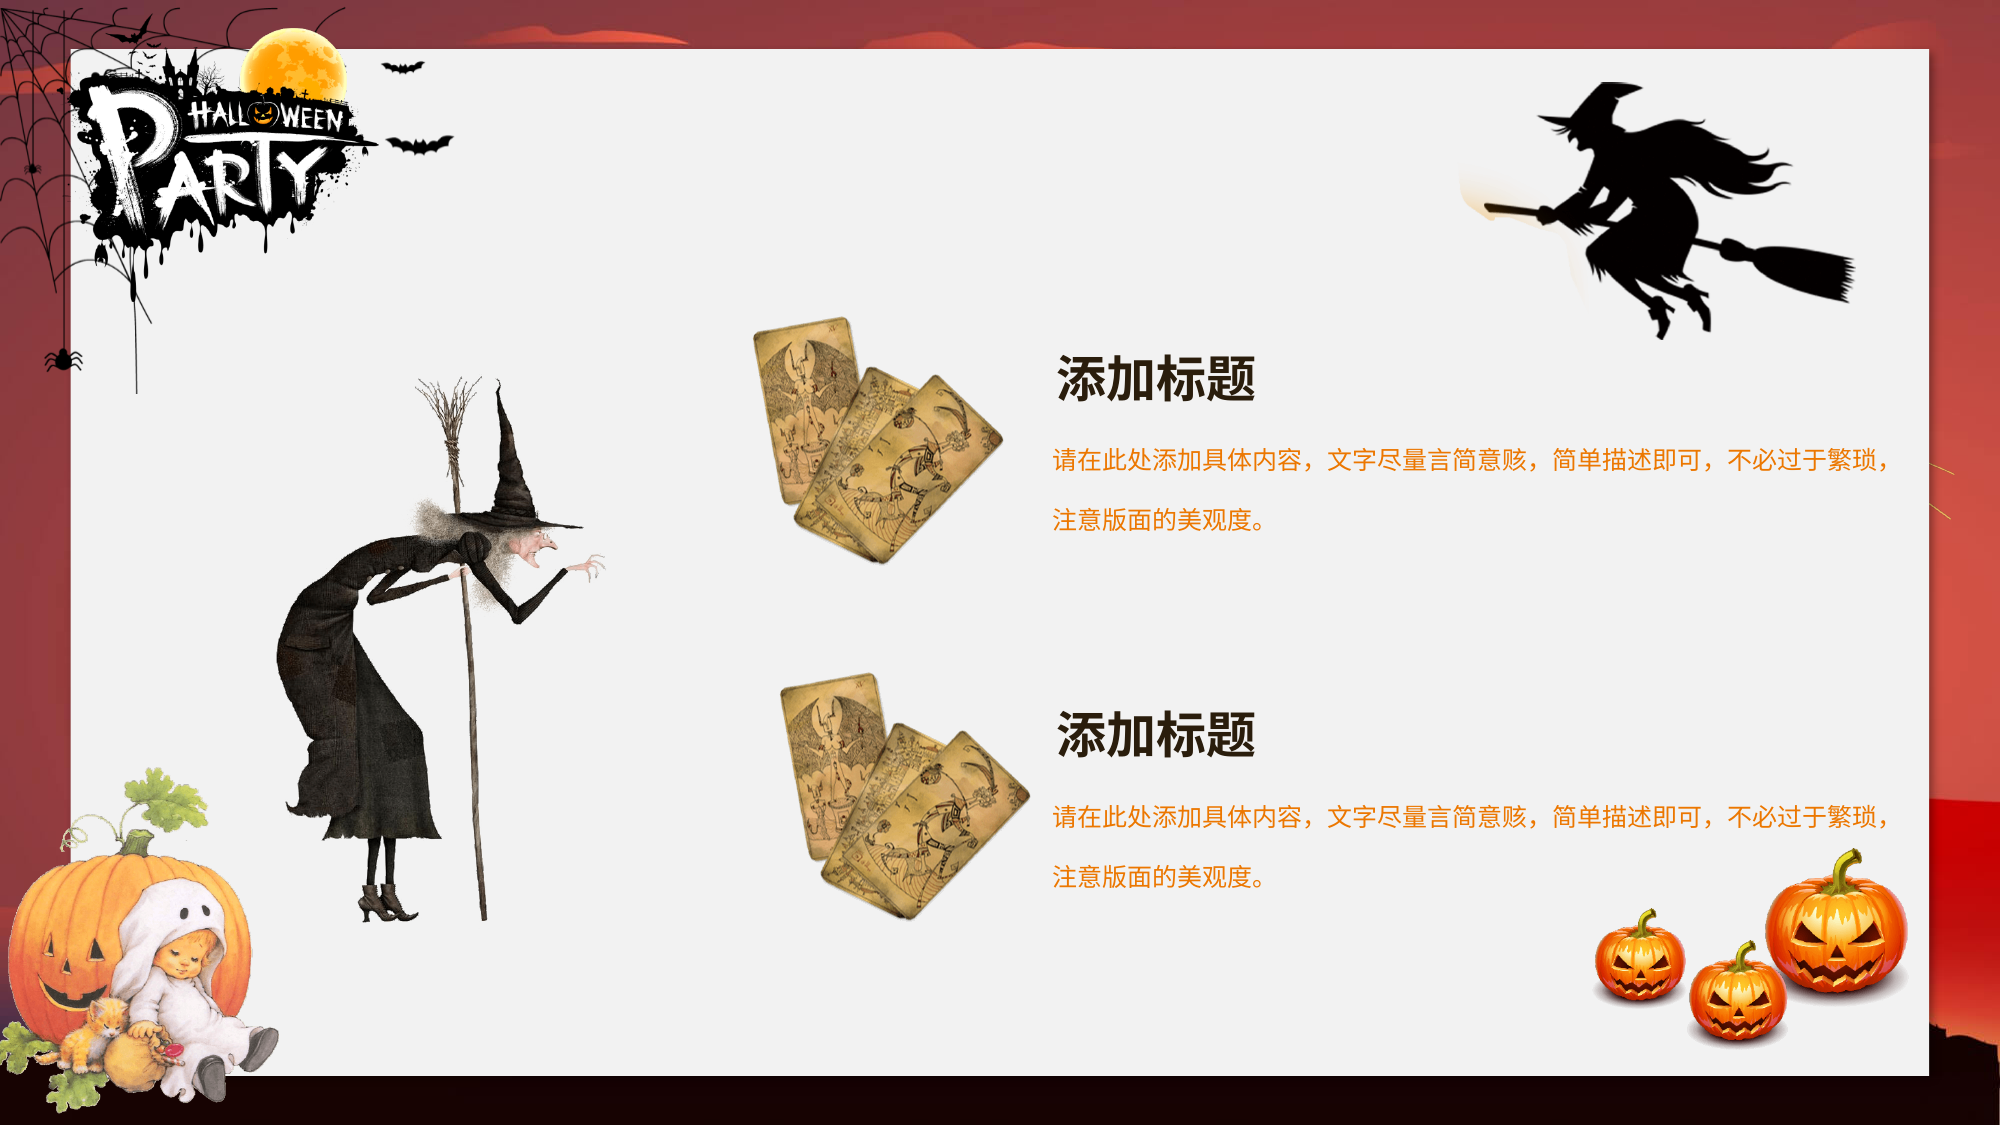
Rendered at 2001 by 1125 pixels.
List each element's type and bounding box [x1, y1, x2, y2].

text_box [1037, 339, 1940, 535]
picture [0, 0, 2000, 1125]
text_box [1037, 696, 1940, 891]
